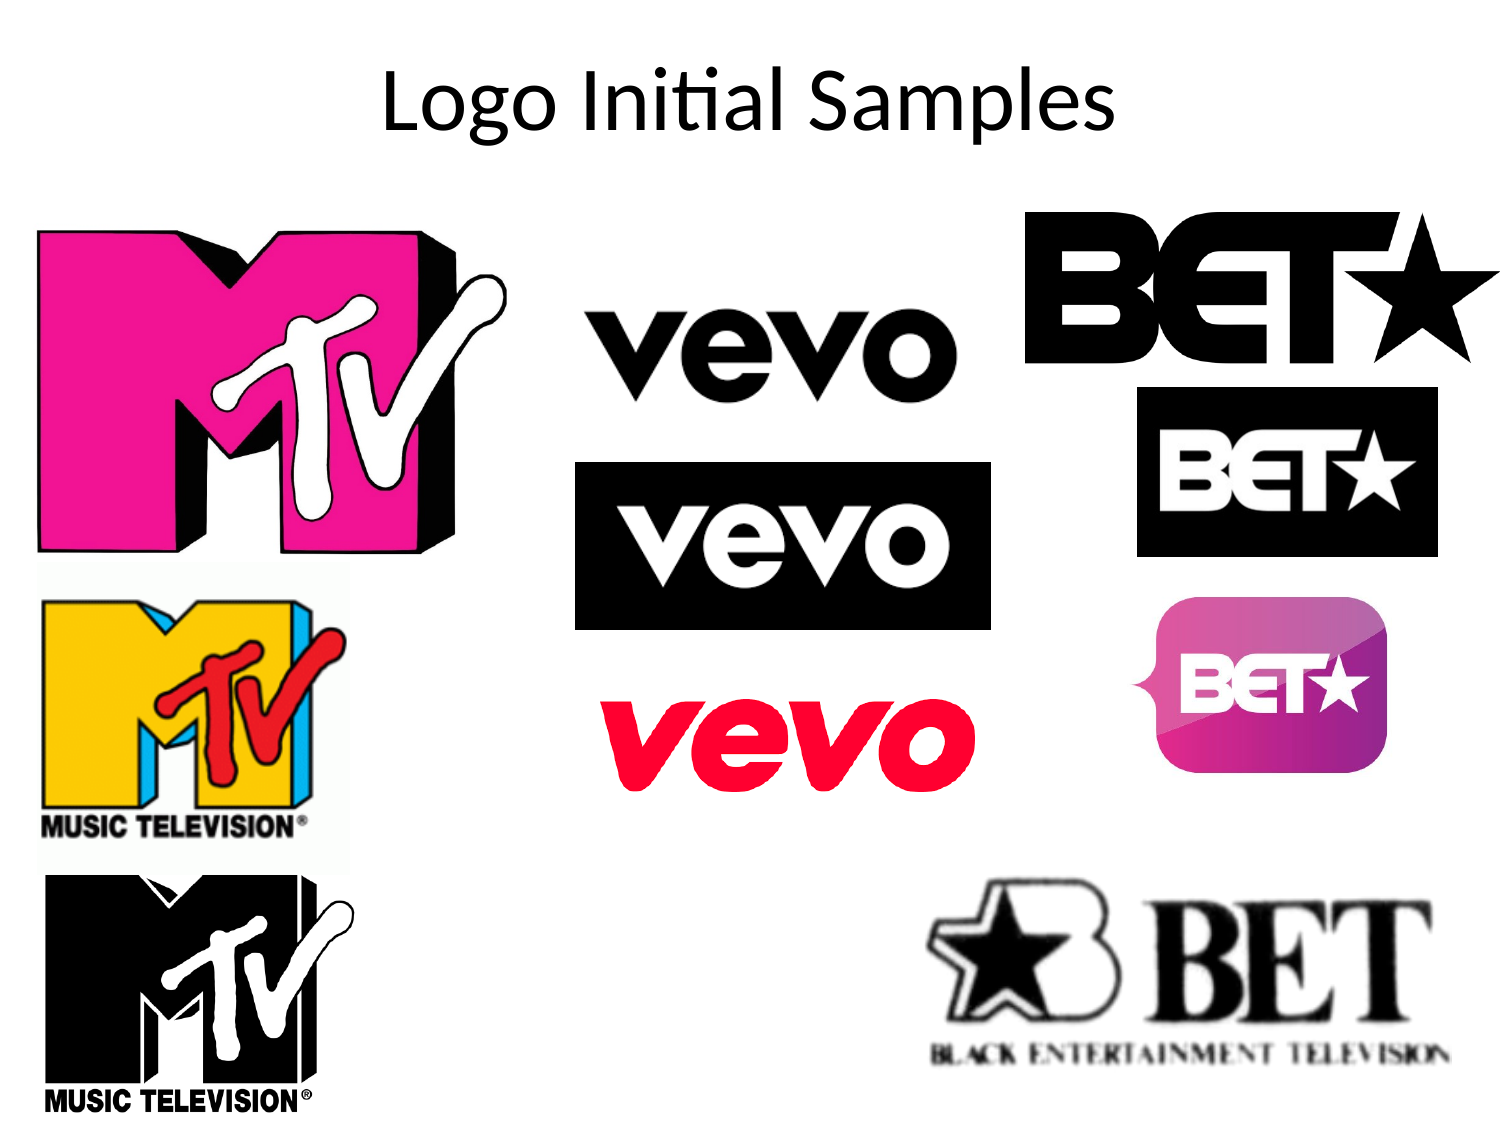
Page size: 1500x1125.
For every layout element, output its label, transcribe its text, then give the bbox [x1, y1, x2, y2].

picture [0, 212, 1004, 1125]
picture [599, 699, 976, 792]
title Logo Initial Samples [75, 0, 1425, 188]
picture [1062, 587, 1454, 783]
picture [1137, 387, 1438, 557]
picture [924, 874, 1453, 1074]
picture [1024, 212, 1500, 364]
picture [574, 462, 991, 630]
